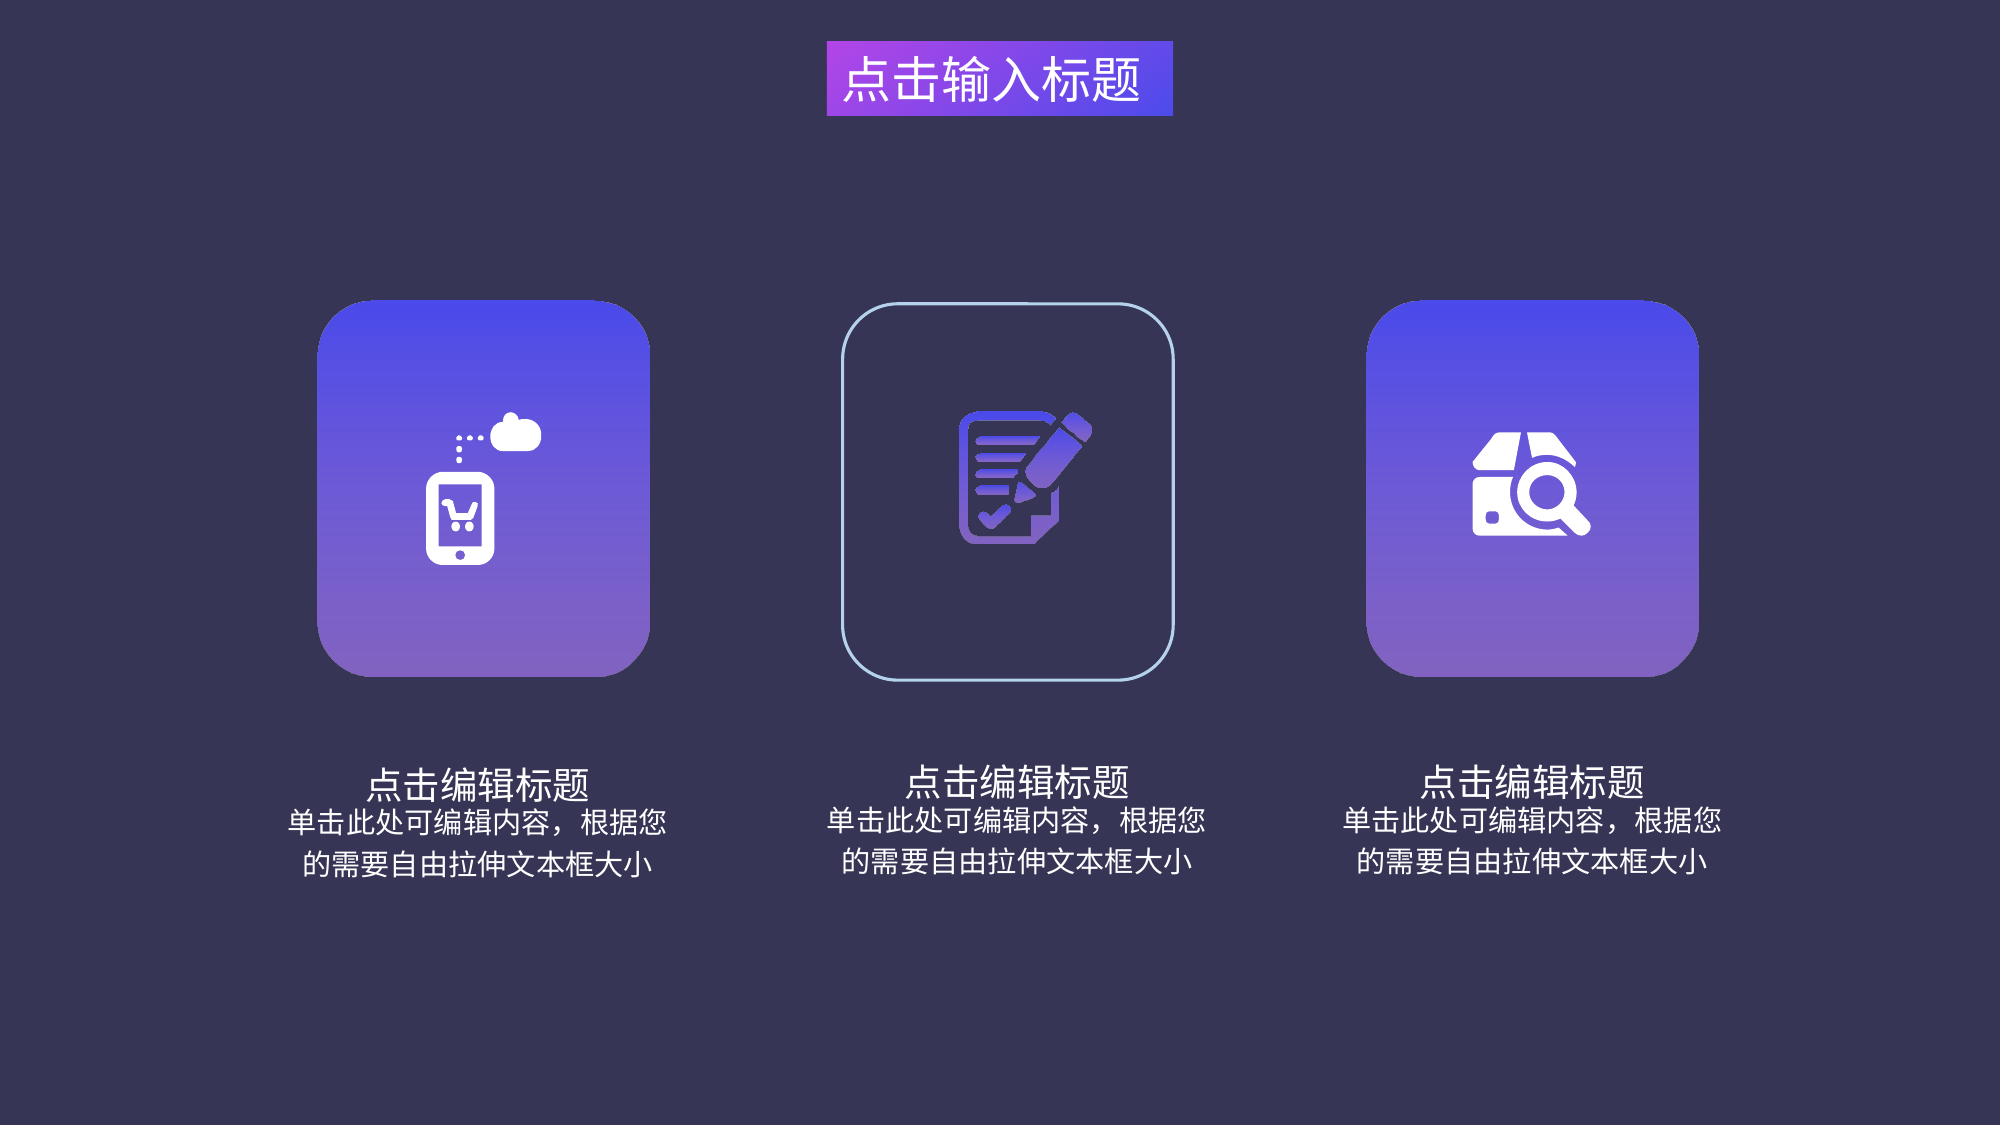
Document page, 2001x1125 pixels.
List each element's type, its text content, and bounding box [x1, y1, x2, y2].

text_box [842, 303, 1174, 681]
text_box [286, 752, 670, 883]
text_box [1366, 300, 1698, 677]
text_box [1340, 749, 1724, 880]
text_box 点击输入标题 [826, 41, 1174, 116]
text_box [825, 749, 1209, 880]
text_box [317, 300, 650, 677]
